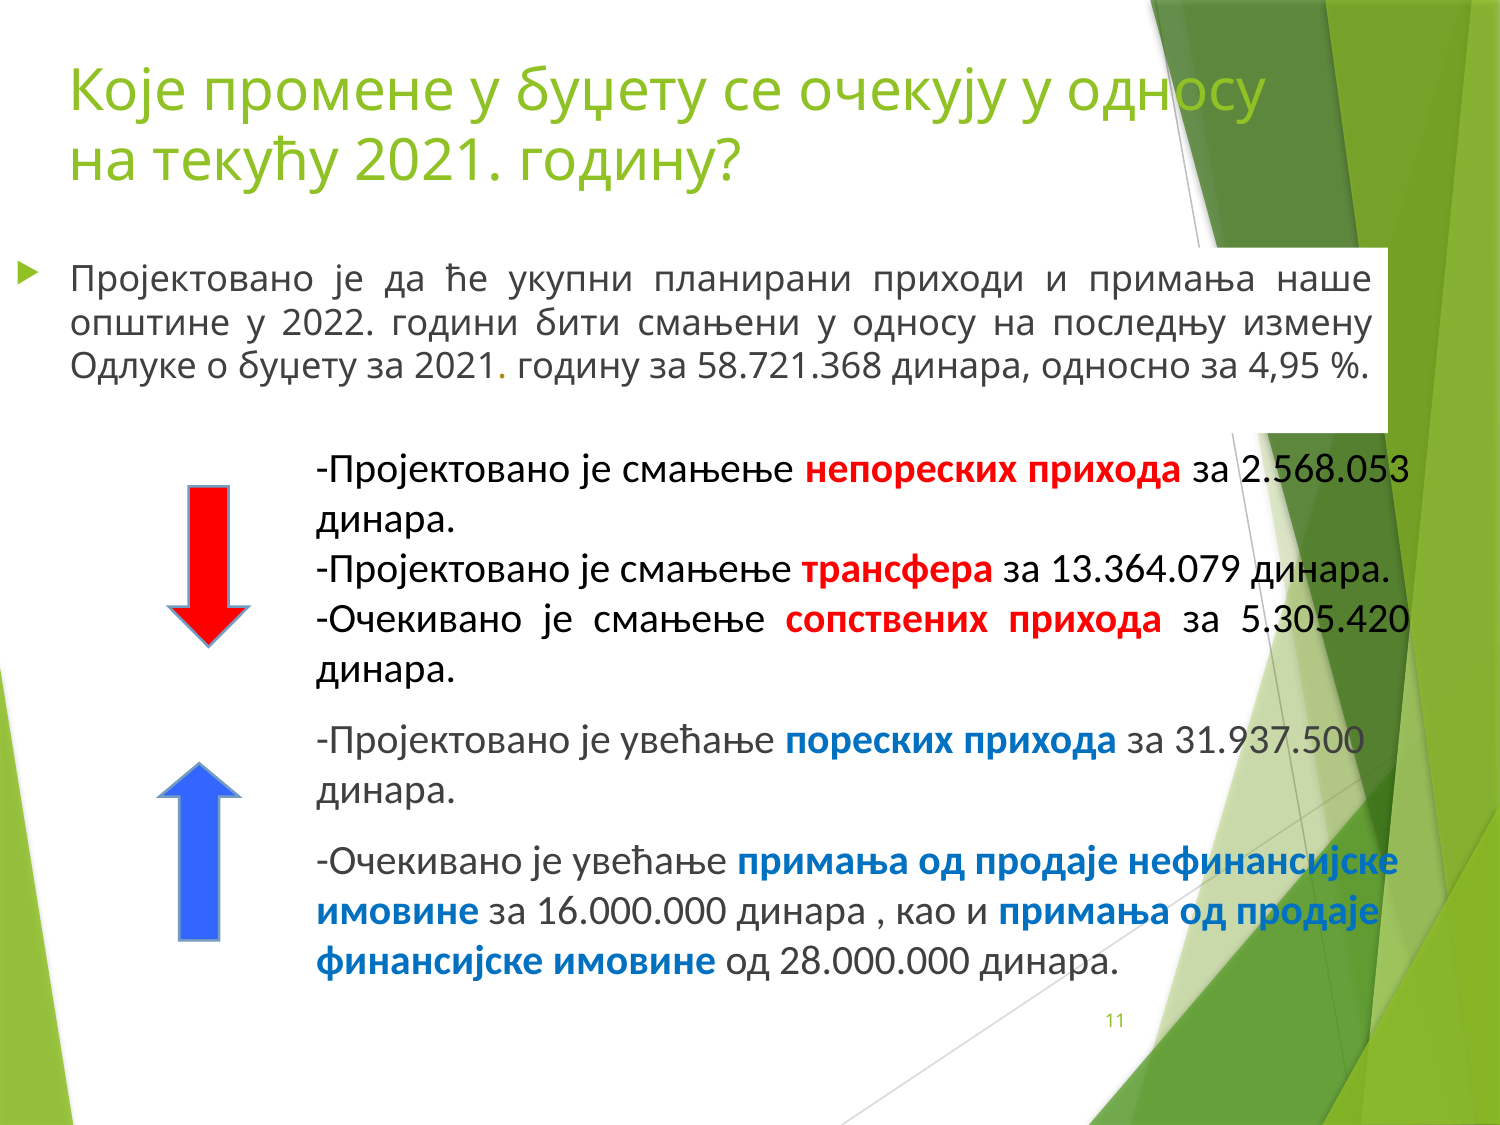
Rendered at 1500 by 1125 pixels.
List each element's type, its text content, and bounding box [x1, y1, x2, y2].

title Које промене у буџету се очекују у односу на текућу 2021. годину? [53, 45, 1360, 233]
list -Пројектовано је увећање пореских прихода за 31.937.500 динара. -Очекивано је увећање примања од продаје нефинансијске имовине за 16.000.000 динара , као и примања од продаје финансијске имовине од 28.000.000 динара. [301, 704, 1500, 923]
text_box -Пројектовано је смањење непореских прихода за 2.568.053 динара. -Пројектовано је смањење трансфера за 13.364.079 динара. -Очекивано је смањење сопствених прихода за 5.305.420 динара. [301, 432, 1425, 705]
text_box [159, 763, 240, 941]
list Пројектовано је да ће укупни планирани приходи и примања наше општине у 2022. години бити смањени у односу на последњу измену Одлуке о буџету за 2021. годину за 58.721.368 динара, односно за 4,95 %. [0, 247, 1388, 434]
text_box [168, 486, 249, 647]
slide_number 11 [1057, 991, 1142, 1051]
